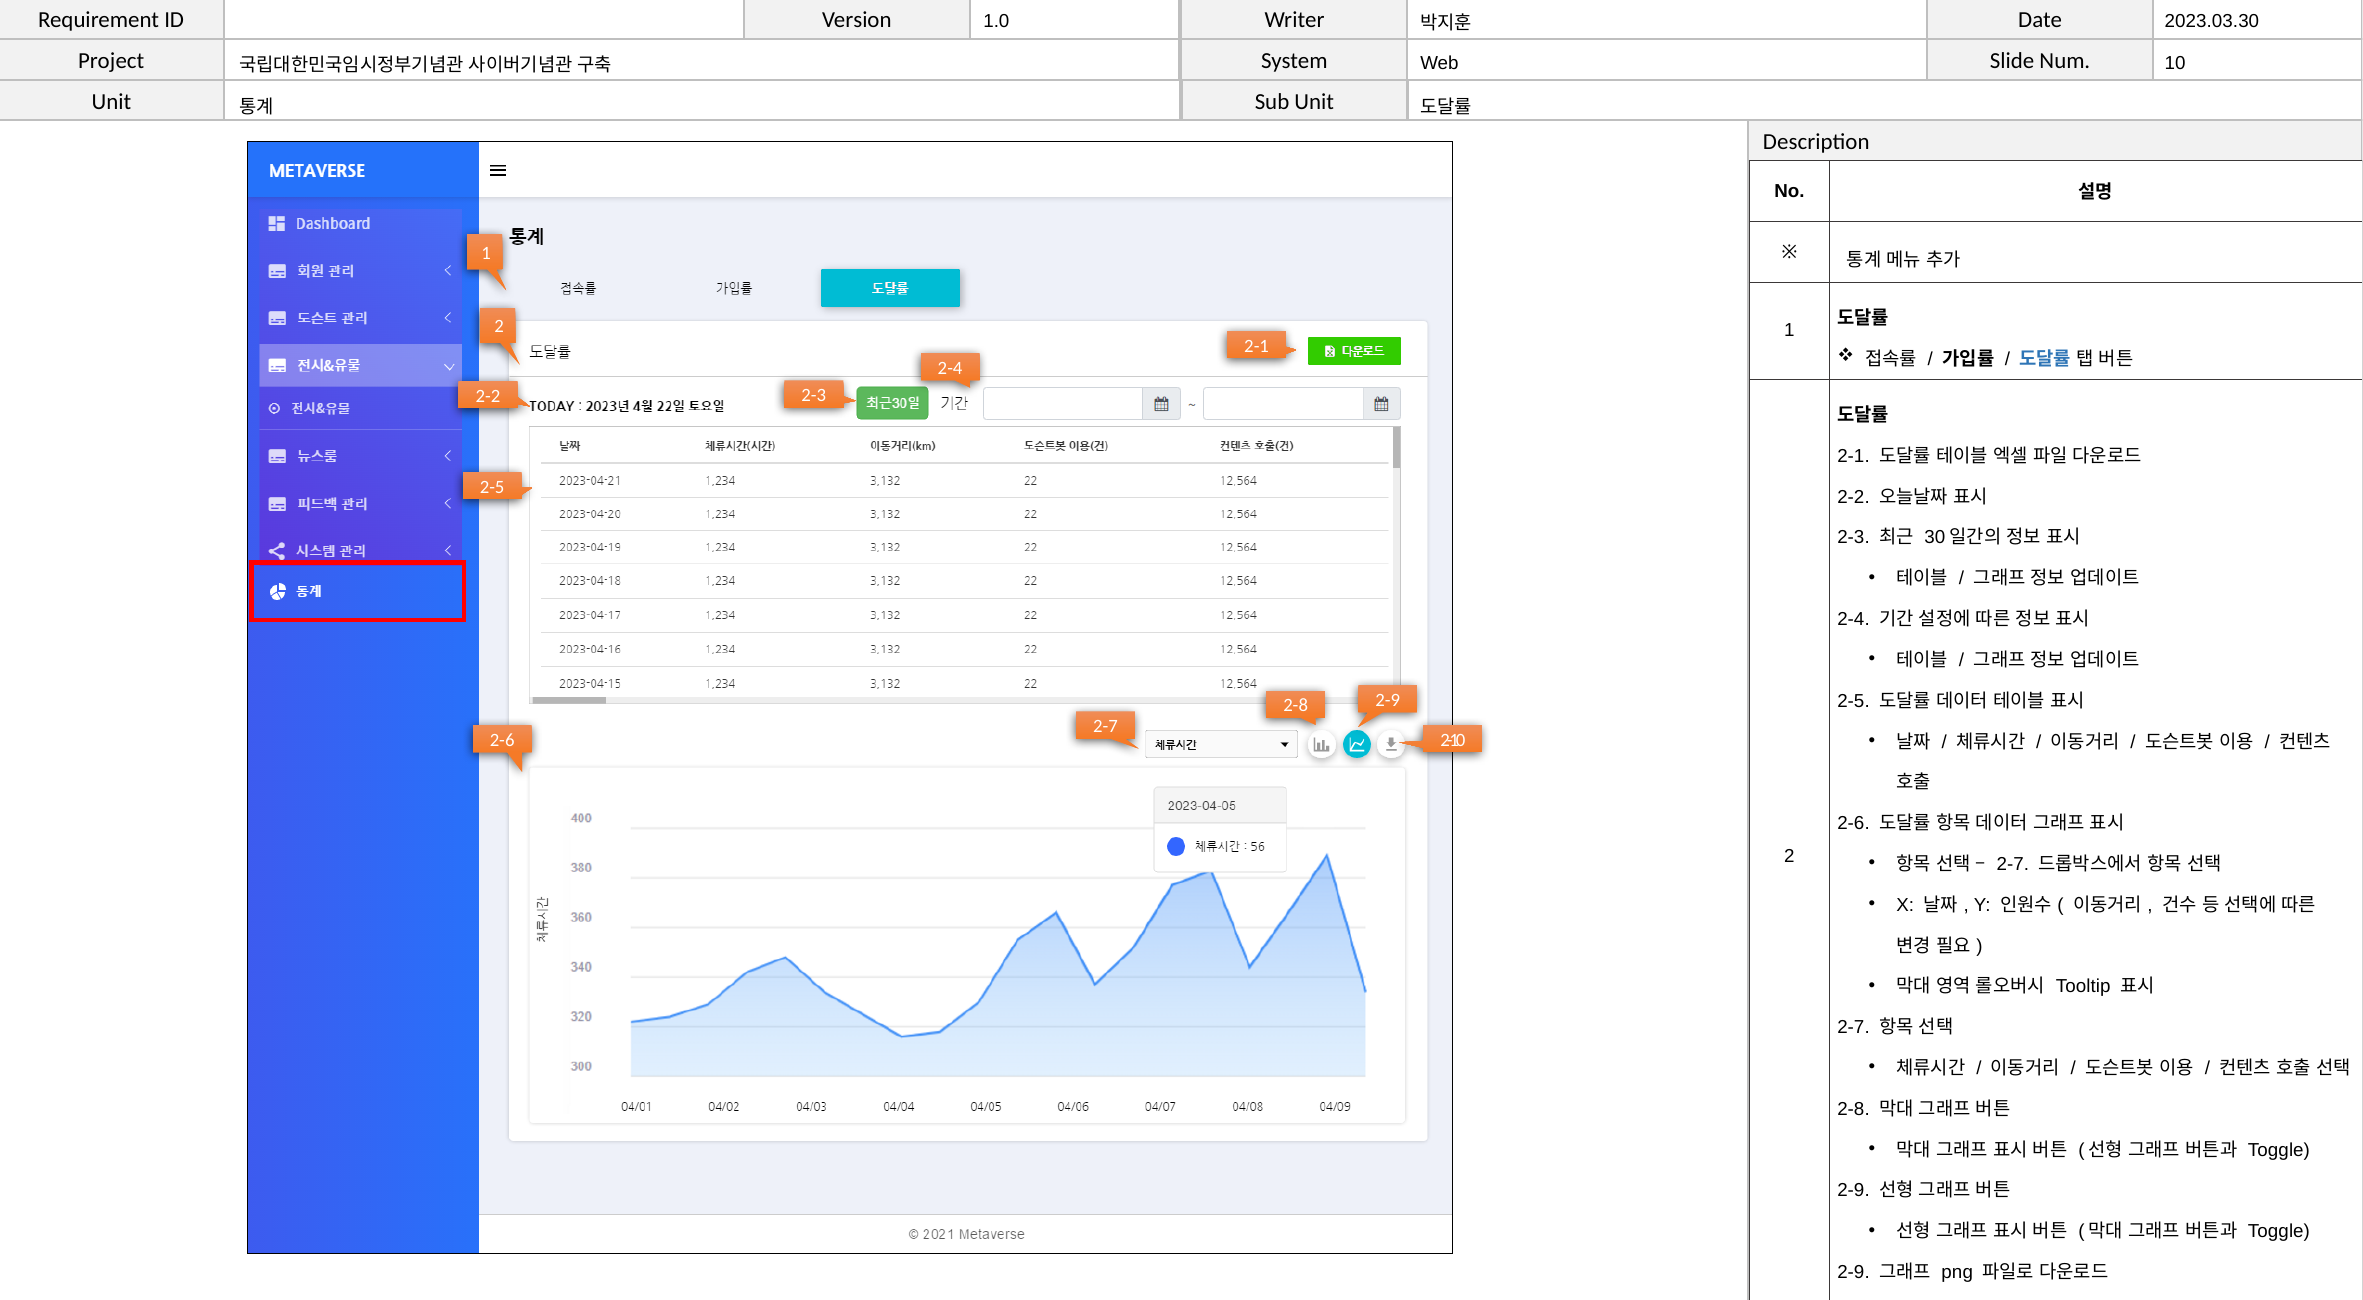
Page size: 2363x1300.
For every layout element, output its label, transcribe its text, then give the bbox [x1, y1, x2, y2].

table_header 2023.03.30 [2149, 0, 2362, 42]
table_header [744, 0, 968, 42]
table_header [1925, 0, 2149, 42]
table_header [224, 0, 744, 42]
table_cell [0, 42, 224, 85]
table_cell 도달률 [1405, 85, 2362, 127]
text_box 2-10 [1453, 725, 1483, 753]
table_header 박지훈 [1405, 0, 1925, 42]
table_cell 국립대한민국임시정부기념관 사이버기념관 구축 [224, 42, 1181, 85]
table_cell [1925, 42, 2149, 85]
table_cell 도달률 접속률 / 가입률 / 도달률 탭 버튼 [1830, 283, 2362, 379]
table_header [0, 0, 224, 42]
table_cell [0, 85, 224, 127]
table_cell 1 [1750, 283, 1829, 379]
table_cell 10 [2149, 42, 2362, 85]
table_cell 통계 메뉴 추가 [1830, 222, 2362, 282]
table_cell 2 [1750, 380, 1829, 1300]
table_header No. [1750, 161, 1829, 221]
table_cell [1181, 42, 1405, 85]
table_cell 통계 [224, 85, 1181, 127]
table_header 1.0 [968, 0, 1181, 42]
table_cell ※ [1750, 222, 1829, 282]
picture [247, 141, 1453, 1254]
table_cell [1181, 85, 1405, 127]
table_header [1181, 0, 1405, 42]
table_cell 도달률 2-1. 도달률 테이블 엑셀 파일 다운로드 2-2. 오늘날짜 표시 2-3. 최근 30일간의 정보 표시 테이블 / 그래프 정보 업데이트 2-4. 기간 설정에 따른 정보 표시 테이블 / 그래프 정보 업데이트 2-5. 도달률 데이터 테이블 표시 날짜 / 체류시간 / 이동거리 / 도슨트봇 이용 / 컨텐츠 호출 2-6. 도달률 항목 데이터 그래프 표시 항목 선택 – 2-7. 드롭박스에서 항목 선택 X: 날짜, Y: 인원수( 이동거리, 건수 등 선택에 따른 변경 필요) 막대 영역 롤오버시 Tooltip 표시 2-7. 항목 선택 체류시간 / 이동거리 / 도슨트봇 이용 / 컨텐츠 호출 선택 2-8. 막대 그래프 버튼 막대 그래프 표시 버튼 (선형 그래프 버튼과 Toggle) 2-9. 선형 그래프 버튼 선형 그래프 표시 버튼 (막대 그래프 버튼과 Toggle) 2-9. 그래프 png 파일로 다운로드 [가입량]_[다운로드일시].png [1830, 380, 2362, 1300]
table_header 설명 [1830, 161, 2362, 221]
table_cell Web [1405, 42, 1925, 85]
